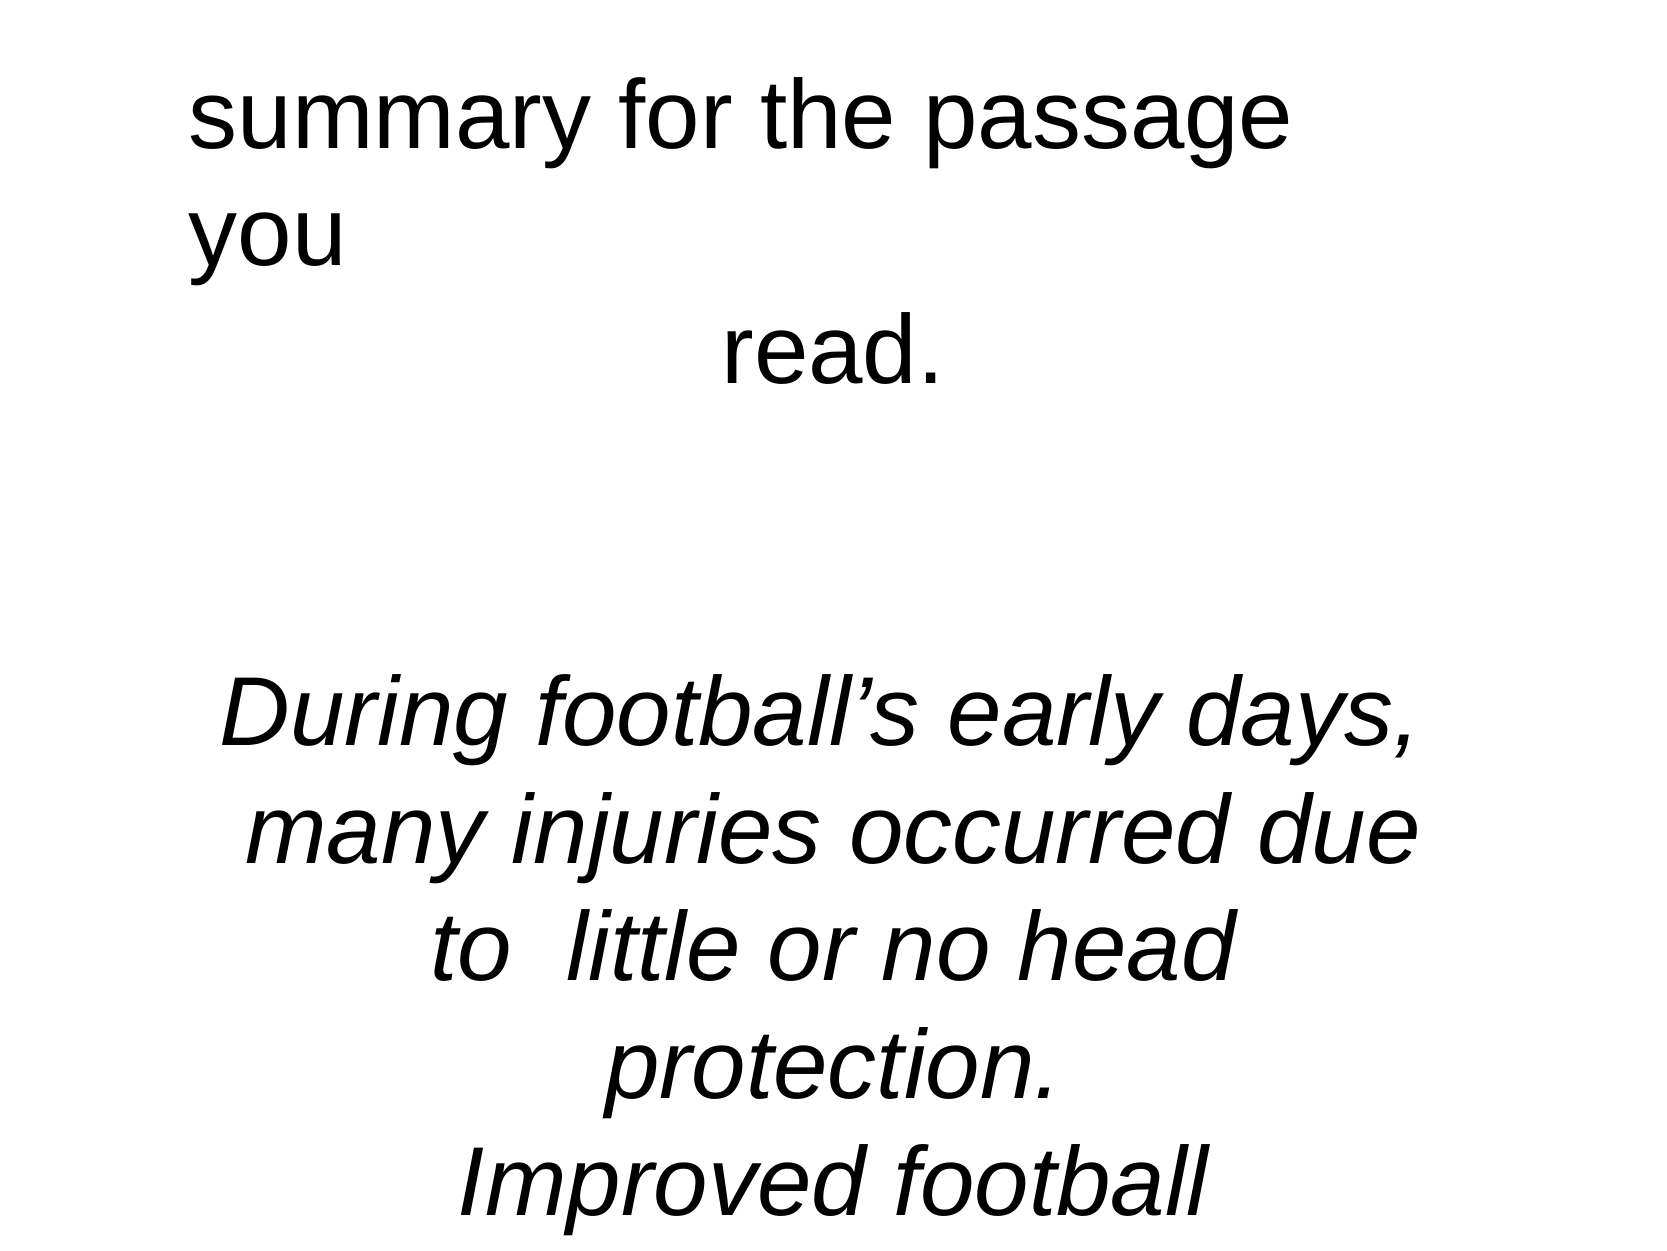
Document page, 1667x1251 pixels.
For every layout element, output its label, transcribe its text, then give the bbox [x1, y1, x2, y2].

text_box summary for the passage you read. During football’s early days, many injuries occurred due to little or no head protection. Improved football helmets were designed using woodpecker skulls as a [186, 48, 1480, 1250]
